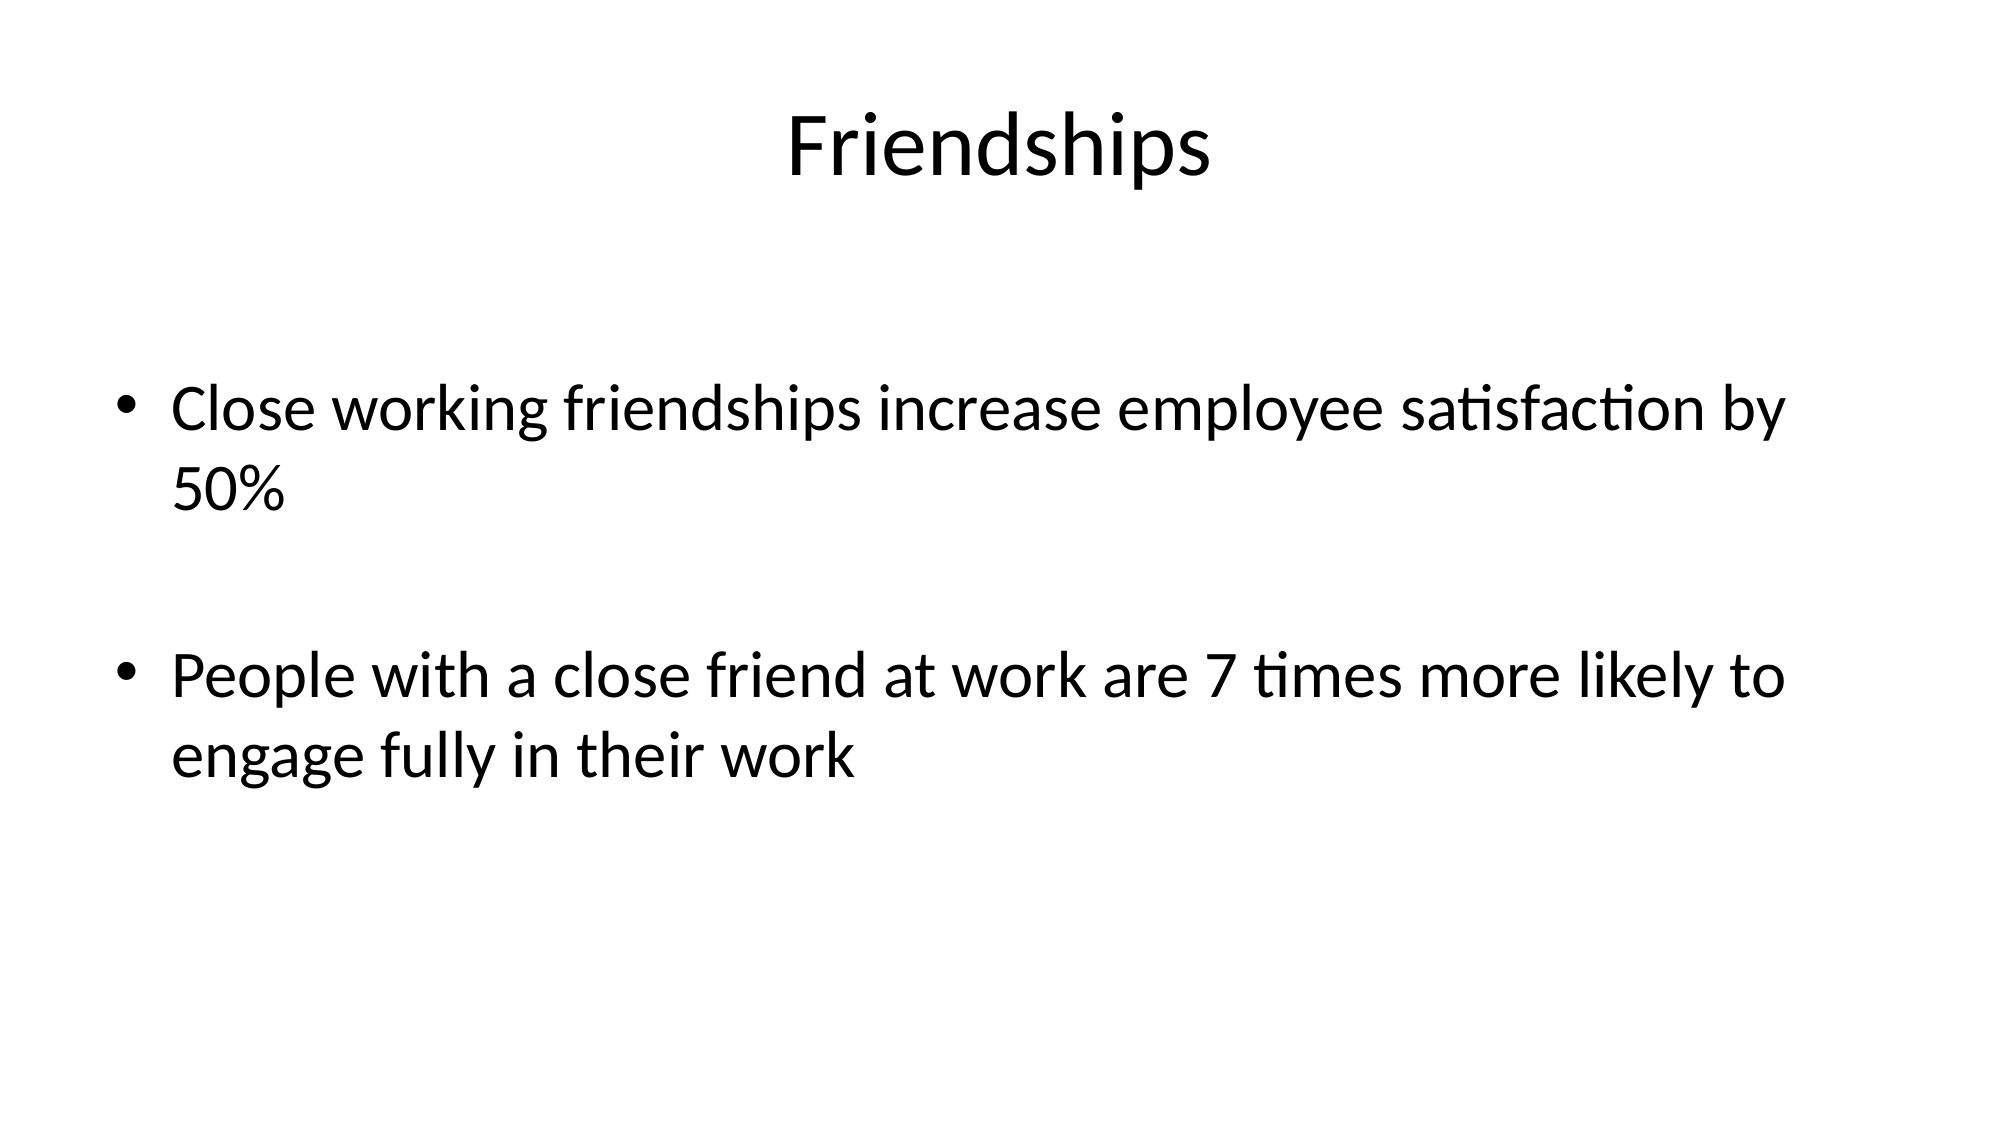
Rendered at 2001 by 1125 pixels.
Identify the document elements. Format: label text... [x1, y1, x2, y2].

list Close working friendships increase employee satisfaction by 50% People with a close friend at work are 7 times more likely to engage fully in their work [99, 262, 1900, 1005]
title Friendships [99, 45, 1900, 233]
